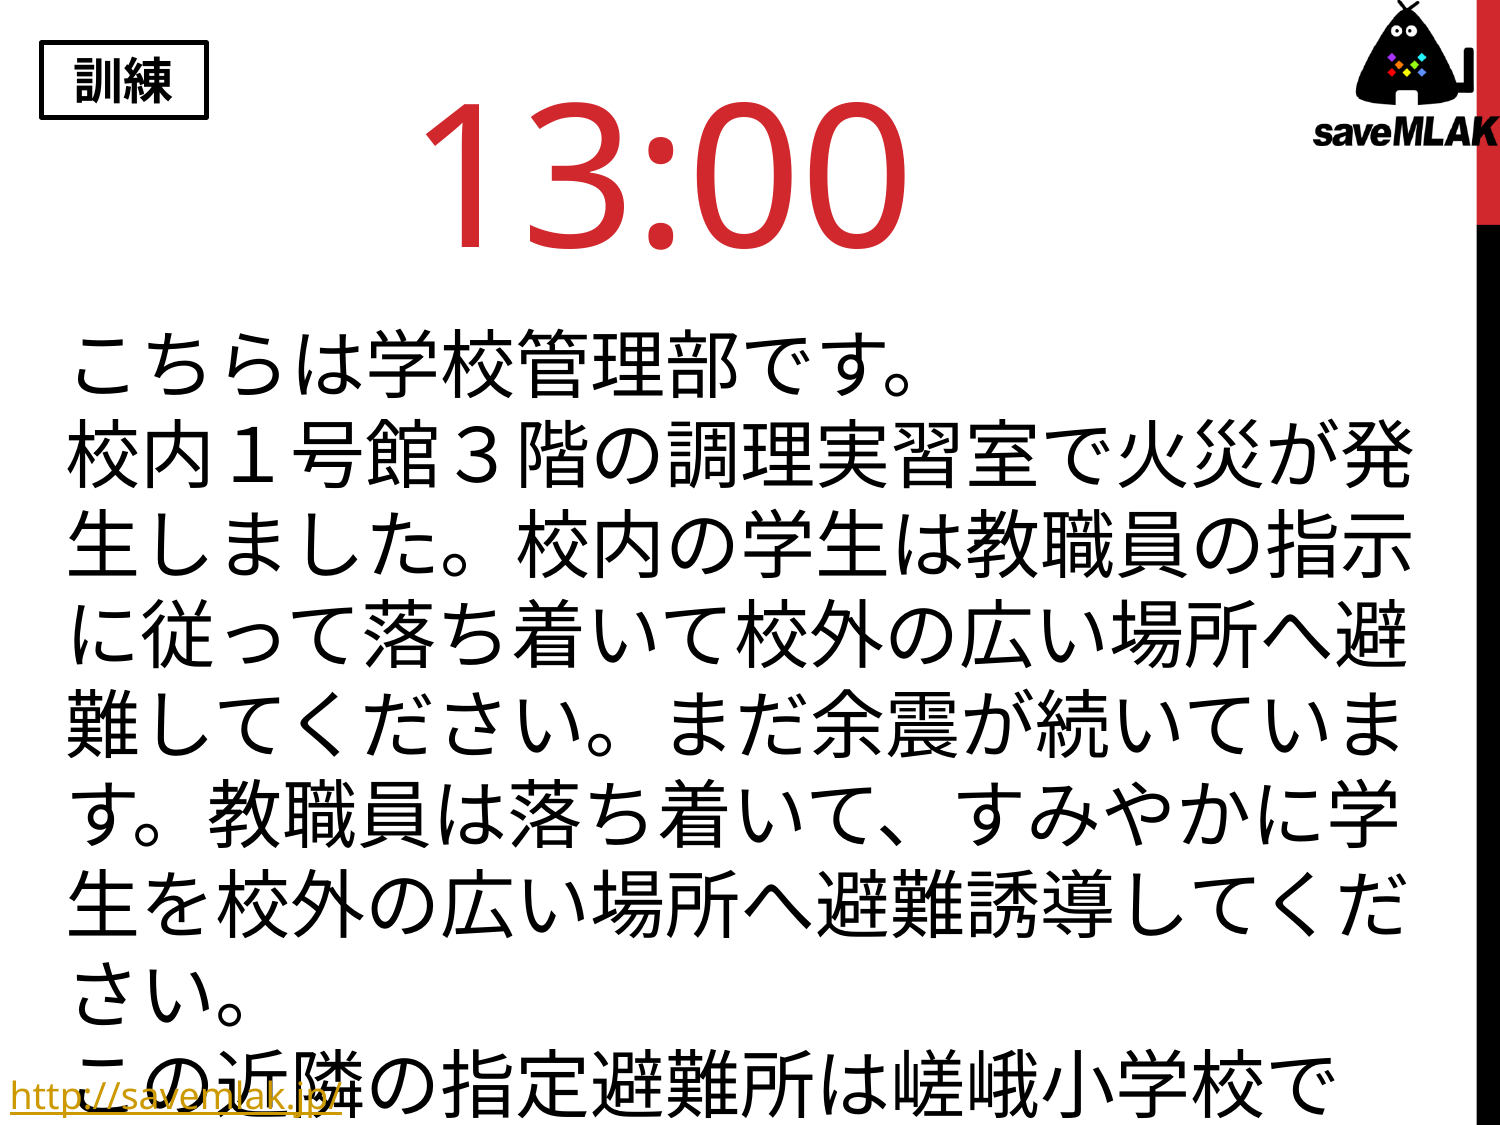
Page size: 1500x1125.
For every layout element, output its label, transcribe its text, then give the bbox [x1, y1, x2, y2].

text_box 訓練 [41, 42, 207, 118]
text_box http://savemlak.jp/ [0, 1064, 358, 1125]
picture [1313, 0, 1500, 146]
text_box 13:00 [42, 40, 1281, 114]
text_box こちらは学校管理部です。 校内１号館３階の調理実習室で火災が発生しました。校内の学生は教職員の指示に従って落ち着いて校外の広い場所へ避難してください。まだ余震が続いています。教職員は落ち着いて、すみやかに学生を校外の広い場所へ避難誘導してください。 この近隣の指定避難所は嵯峨小学校です。 [28, 310, 1453, 1125]
